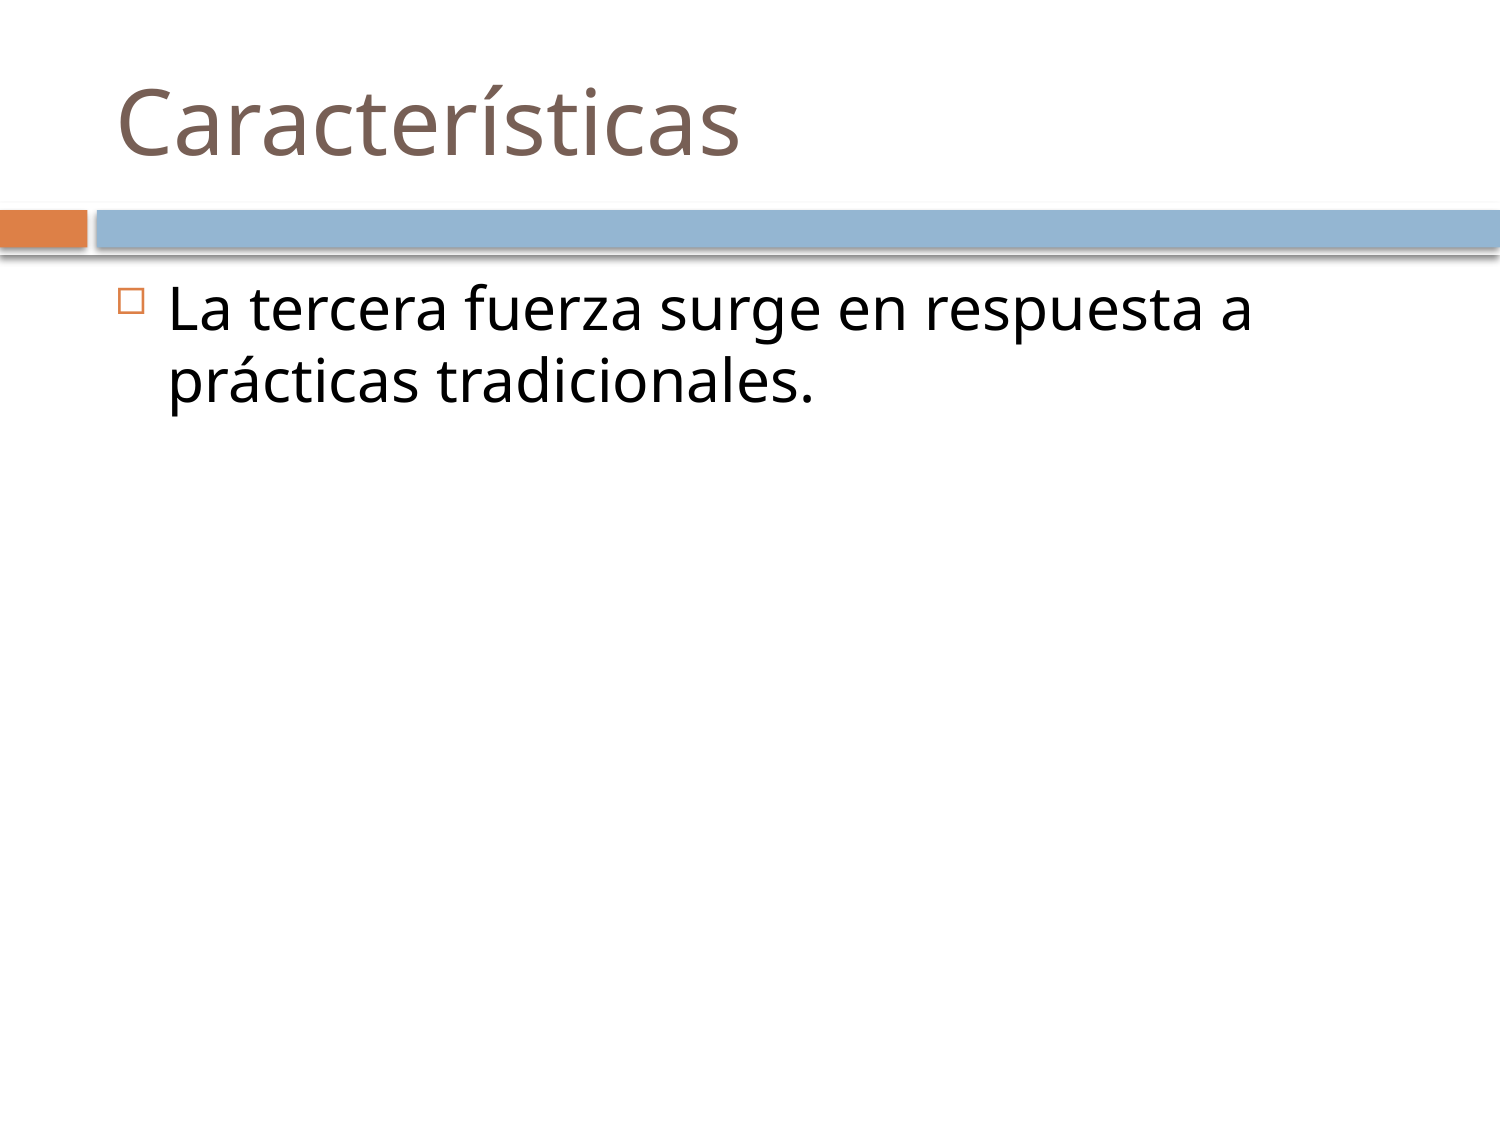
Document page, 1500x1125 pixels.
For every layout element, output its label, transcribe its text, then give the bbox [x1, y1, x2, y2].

list La tercera fuerza surge en respuesta a prácticas tradicionales. [100, 262, 1438, 1000]
title Características [100, 37, 1438, 200]
